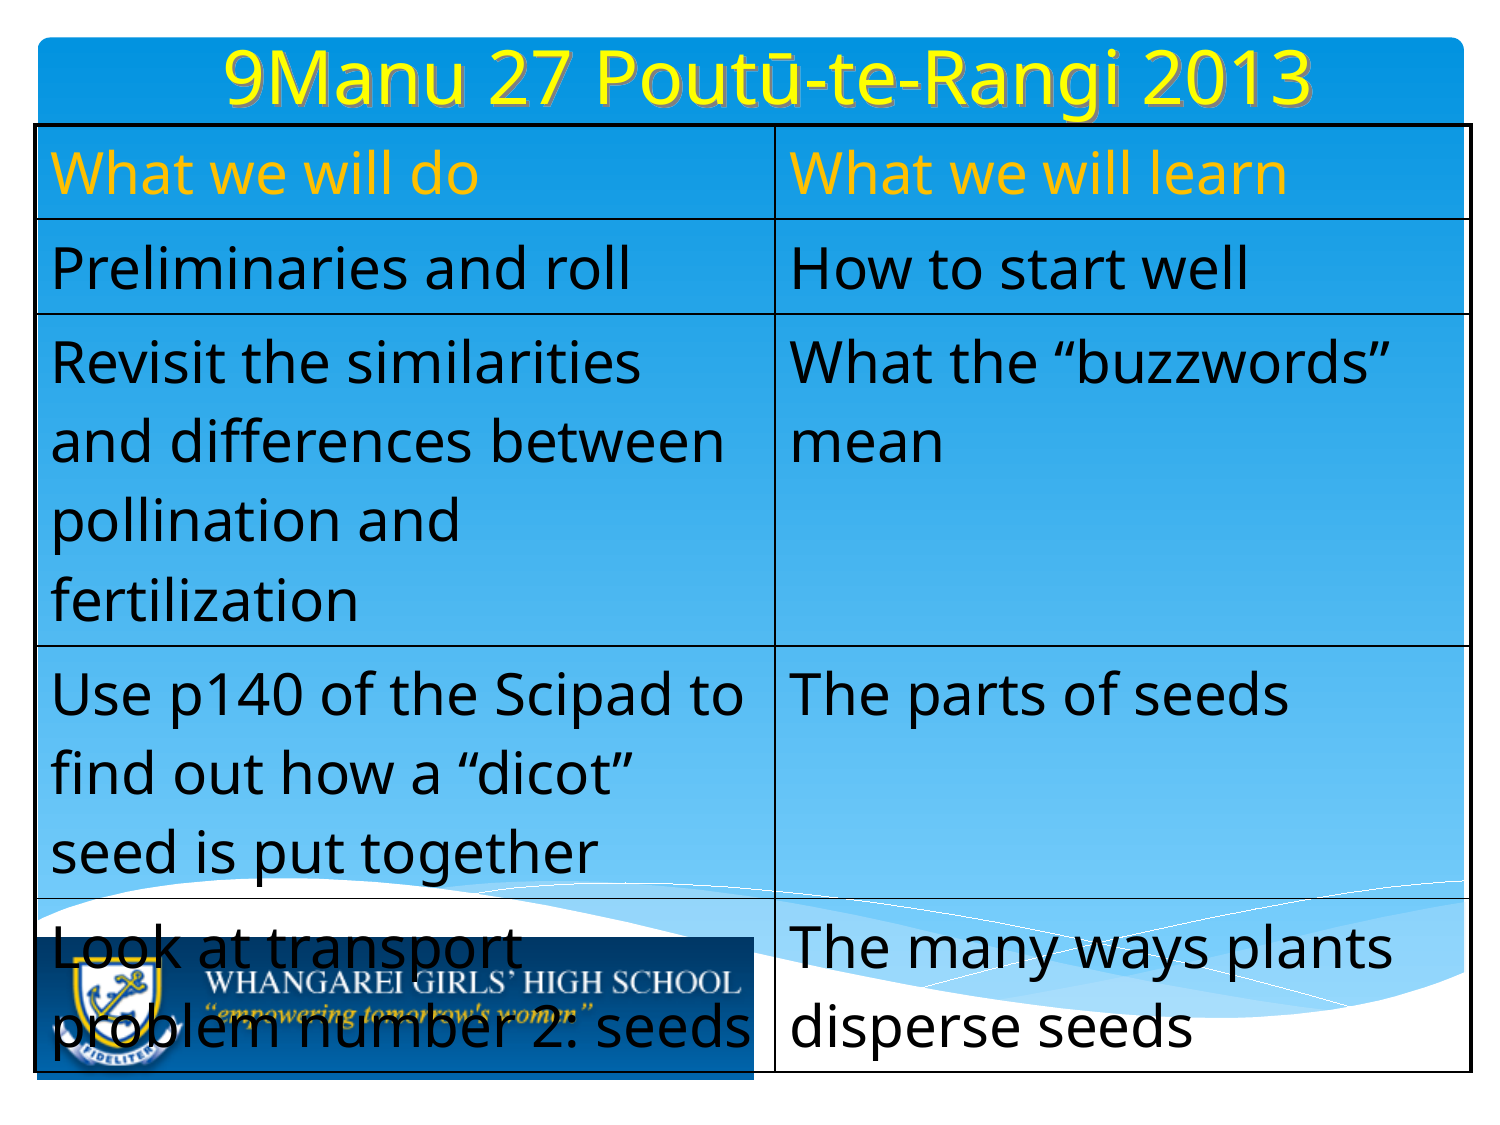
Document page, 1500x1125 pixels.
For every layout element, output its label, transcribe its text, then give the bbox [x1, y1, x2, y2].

table_cell Revisit the similarities and differences between pollination and fertilization [37, 315, 774, 645]
table_cell How to start well [776, 220, 1469, 313]
table_cell The parts of seeds [776, 647, 1469, 898]
text_box 9Manu 27 Poutū-te-Rangi 2013 [162, 24, 1375, 123]
table_cell What the “buzzwords” mean [776, 315, 1469, 645]
table_cell Use p140 of the Scipad to find out how a “dicot” seed is put together [37, 647, 774, 898]
table_cell Look at transport problem number 2: seeds [37, 899, 774, 1071]
table_header What we will learn [776, 127, 1469, 218]
table_cell The many ways plants disperse seeds [776, 899, 1469, 1071]
table_header What we will do [37, 127, 774, 218]
table_cell Preliminaries and roll [37, 220, 774, 313]
picture [37, 937, 754, 1080]
